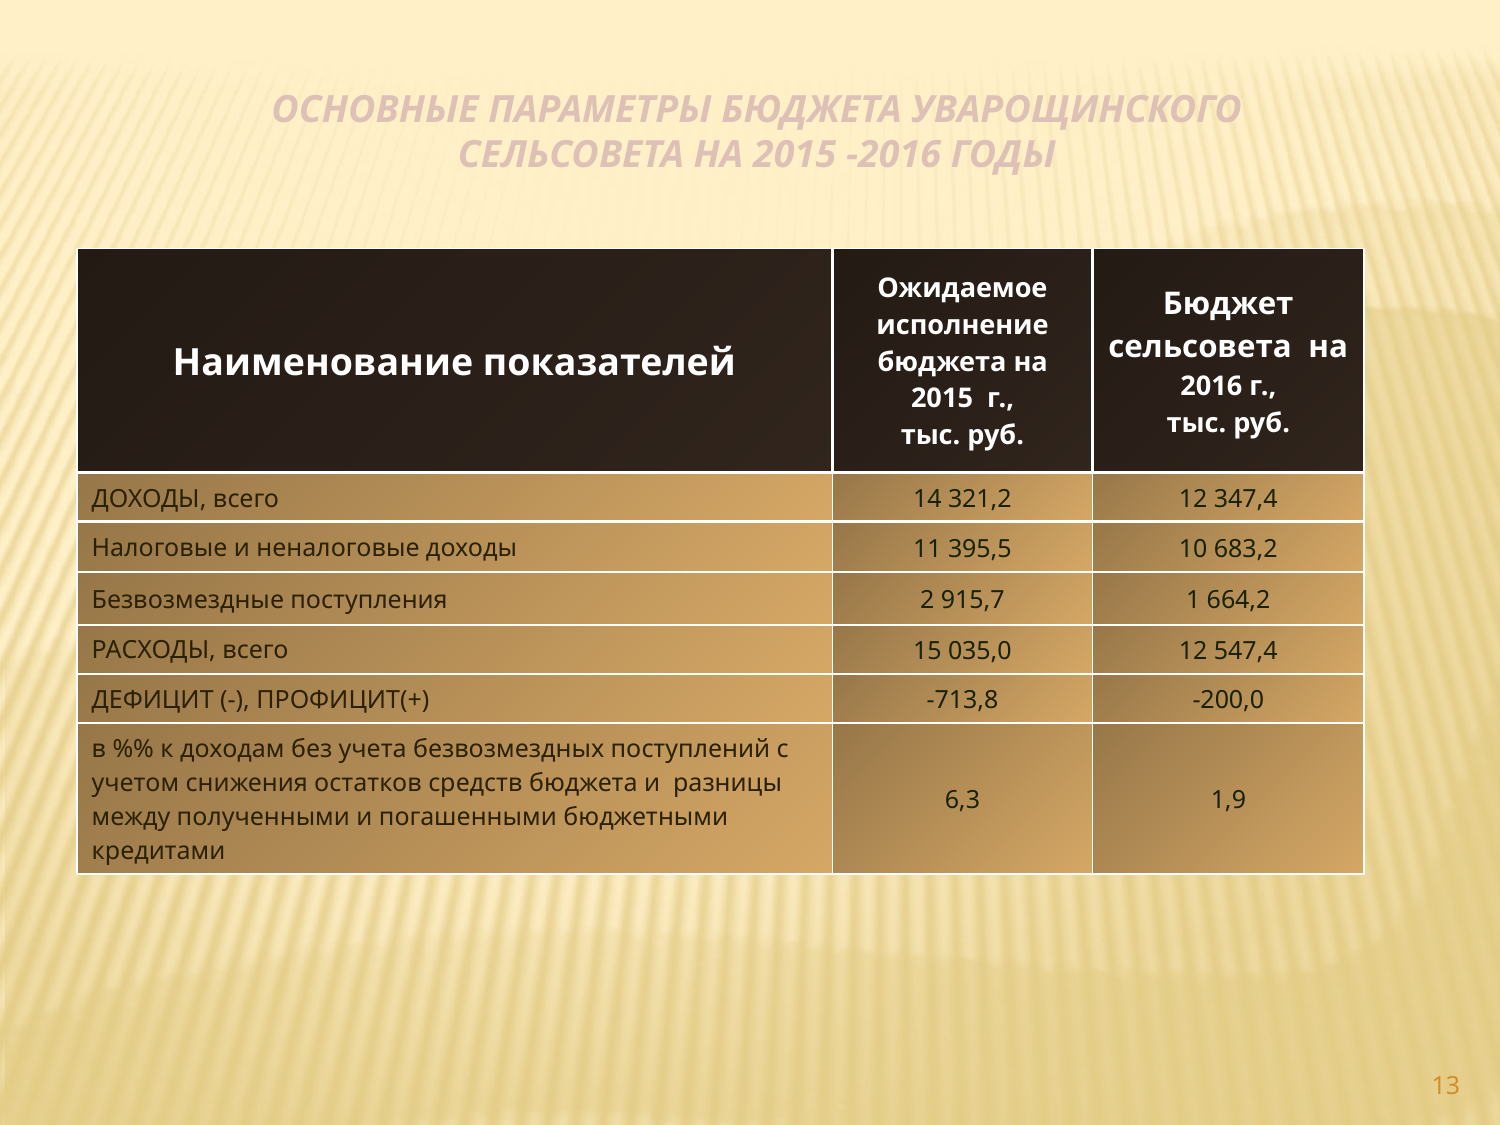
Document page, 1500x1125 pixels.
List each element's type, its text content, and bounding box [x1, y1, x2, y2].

table_cell в %% к доходам без учета безвозмездных поступлений с учетом снижения остатков средств бюджета и разницы между полученными и погашенными бюджетными кредитами [78, 724, 832, 873]
table_header Ожидаемое исполнение бюджета на 2015 г., тыс. руб. [834, 249, 1091, 471]
table_header Бюджет сельсовета на 2016 г., тыс. руб. [1094, 249, 1363, 471]
table_cell -713,8 [833, 675, 1092, 722]
table_cell 15 035,0 [833, 626, 1092, 673]
table_cell Налоговые и неналоговые доходы [78, 523, 832, 571]
table_cell 1,9 [1093, 724, 1363, 873]
slide_number 13 [1350, 1062, 1475, 1103]
text_box Основные параметры бюджета уварощинского сельсовета на 2015 -2016 годы [53, 78, 1471, 220]
table_cell ДЕФИЦИТ (-), ПРОФИЦИТ(+) [78, 675, 832, 722]
table_cell 10 683,2 [1093, 523, 1363, 571]
table_header Наименование показателей [78, 249, 831, 471]
table_cell РАСХОДЫ, всего [78, 626, 832, 673]
table_cell 11 395,5 [833, 523, 1092, 571]
table_cell -200,0 [1093, 675, 1363, 722]
table_cell 12 547,4 [1093, 626, 1363, 673]
table_cell 1 664,2 [1093, 573, 1363, 624]
table_cell 2 915,7 [833, 573, 1092, 624]
table_cell 12 347,4 [1093, 474, 1363, 520]
table_cell ДОХОДЫ, всего [78, 474, 832, 520]
table_cell 14 321,2 [833, 474, 1092, 520]
table_cell Безвозмездные поступления [78, 573, 832, 624]
table_cell 6,3 [833, 724, 1092, 873]
